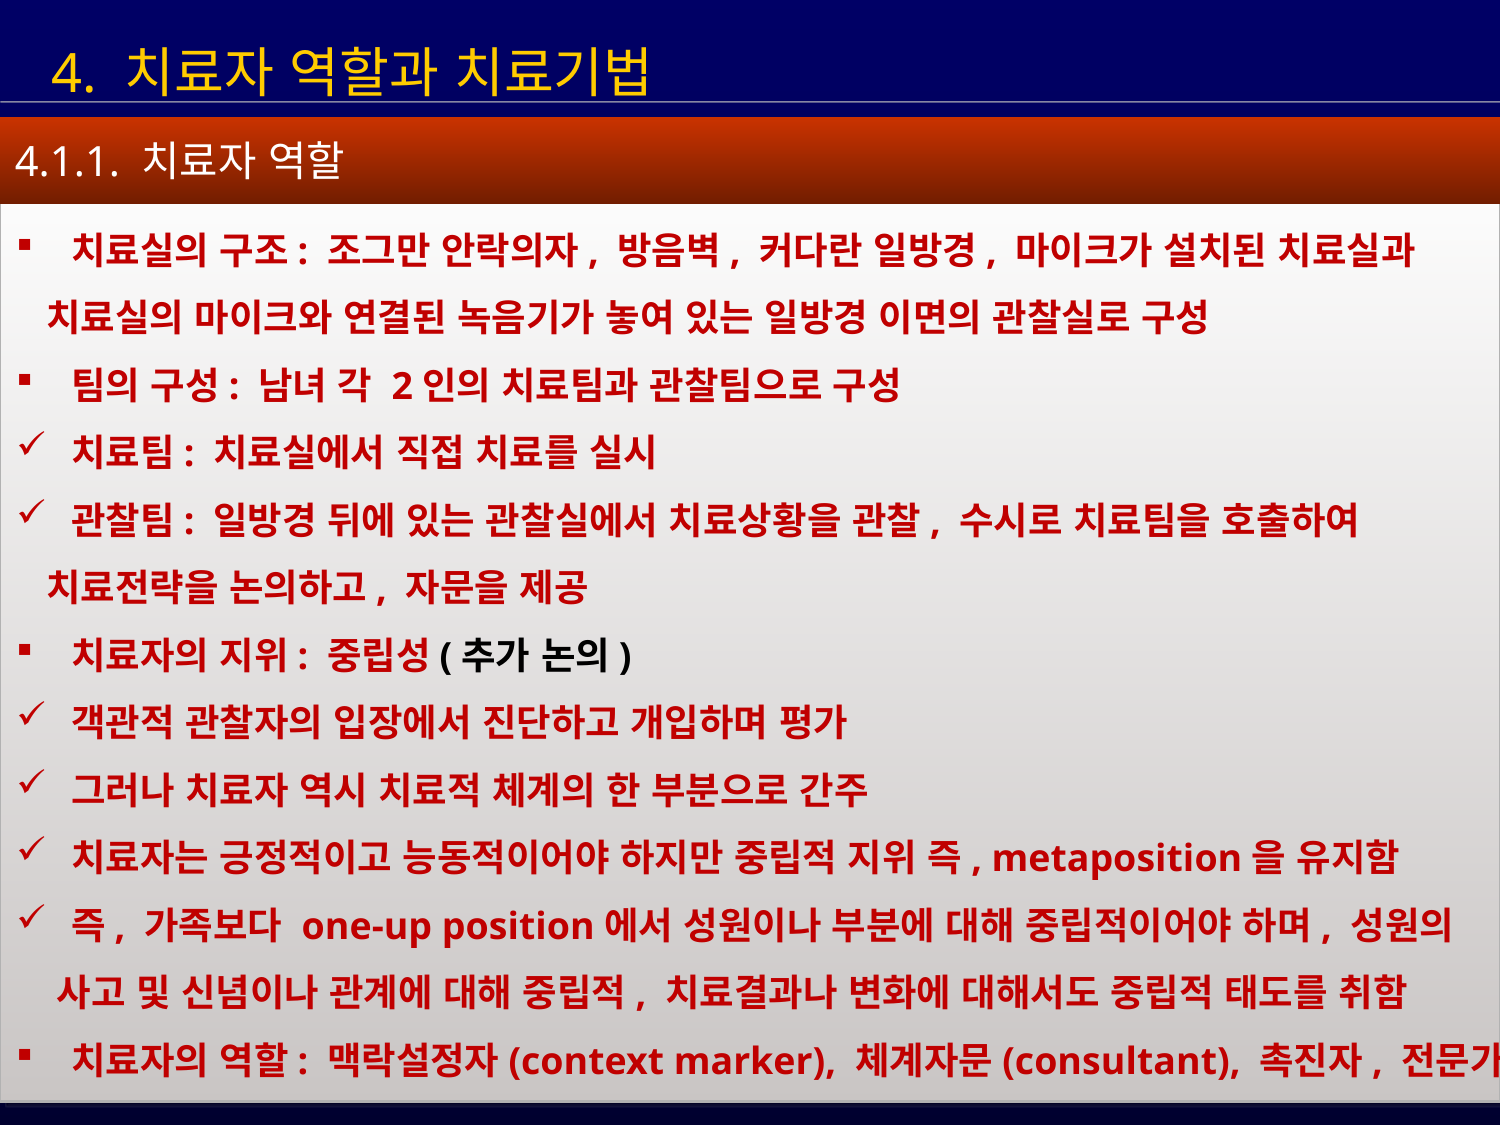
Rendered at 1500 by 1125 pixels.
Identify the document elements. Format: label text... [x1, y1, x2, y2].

text_box 4. 치료자 역할과 치료기법 [36, 102, 670, 111]
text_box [0, 116, 1500, 1102]
text_box 4. 치료자 역할과 치료기법 [36, 30, 670, 101]
